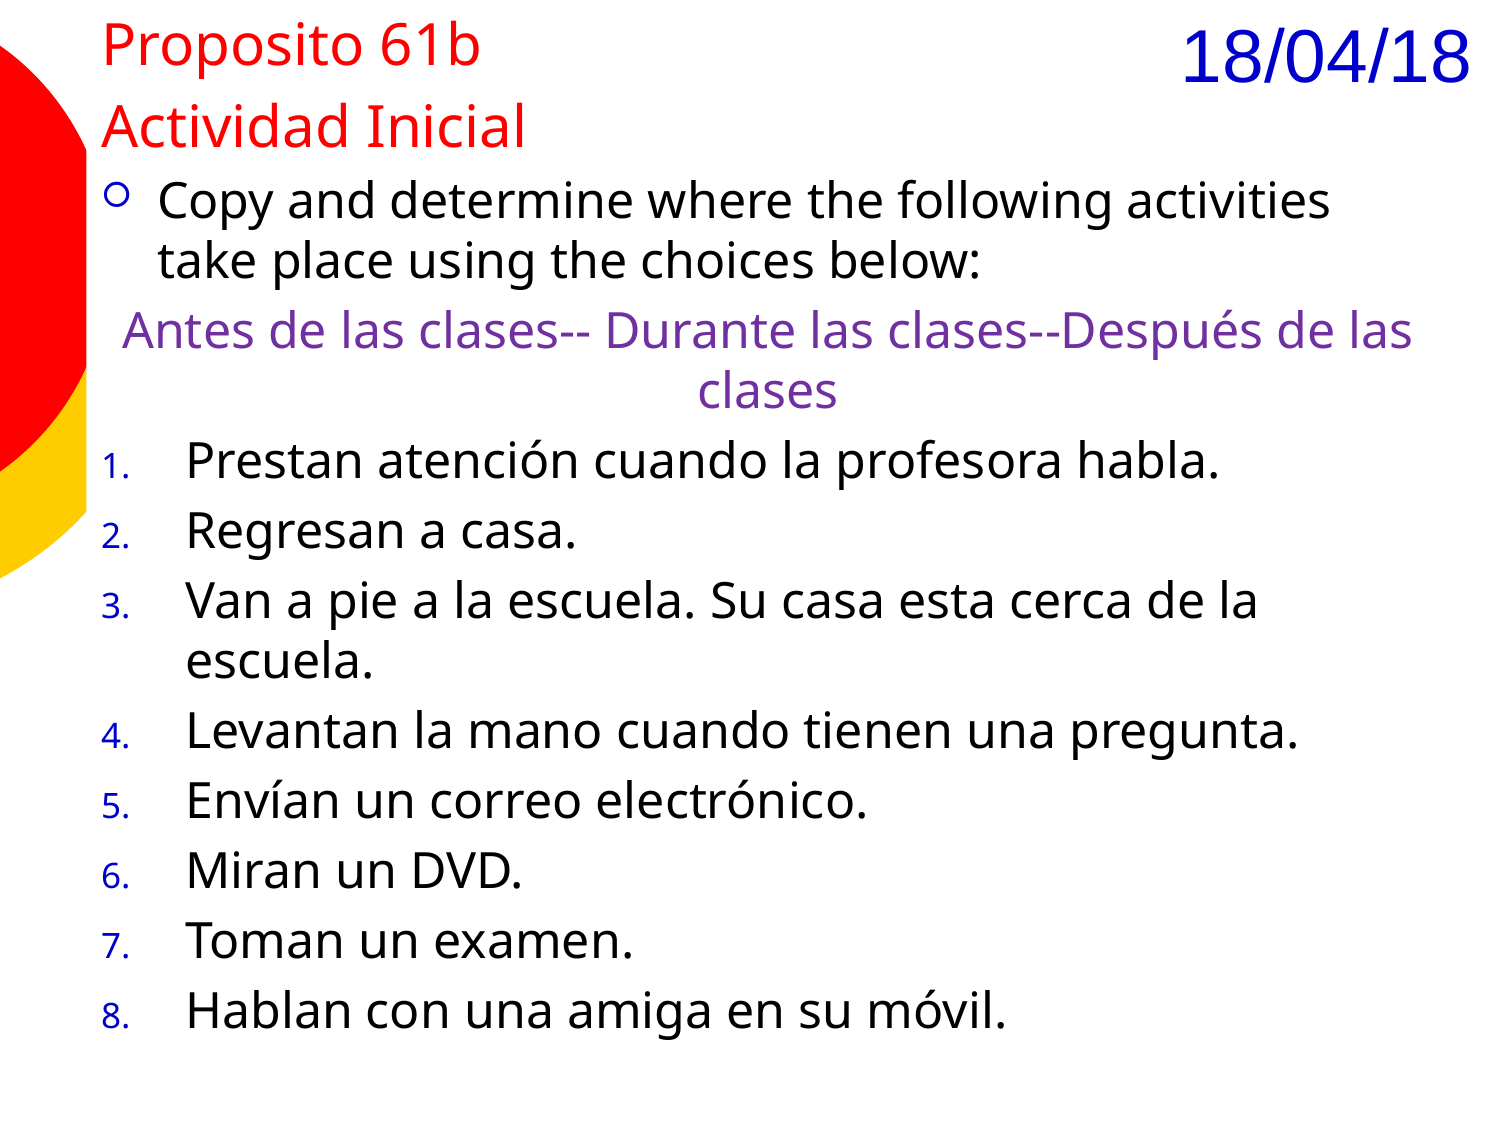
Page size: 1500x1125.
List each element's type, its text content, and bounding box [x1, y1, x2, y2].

text_box Proposito 61b Actividad Inicial Copy and determine where the following activities take place using the choices below: Antes de las clases-- Durante las clases--Después de las clases Prestan atención cuando la profesora habla. Regresan a casa. Van a pie a la escuela. Su casa esta cerca de la escuela. Levantan la mano cuando tienen una pregunta. Envían un correo electrónico. Miran un DVD. Toman un examen. Hablan con una amiga en su móvil. [86, 0, 1450, 938]
text_box 18/04/18 [287, 0, 1488, 113]
